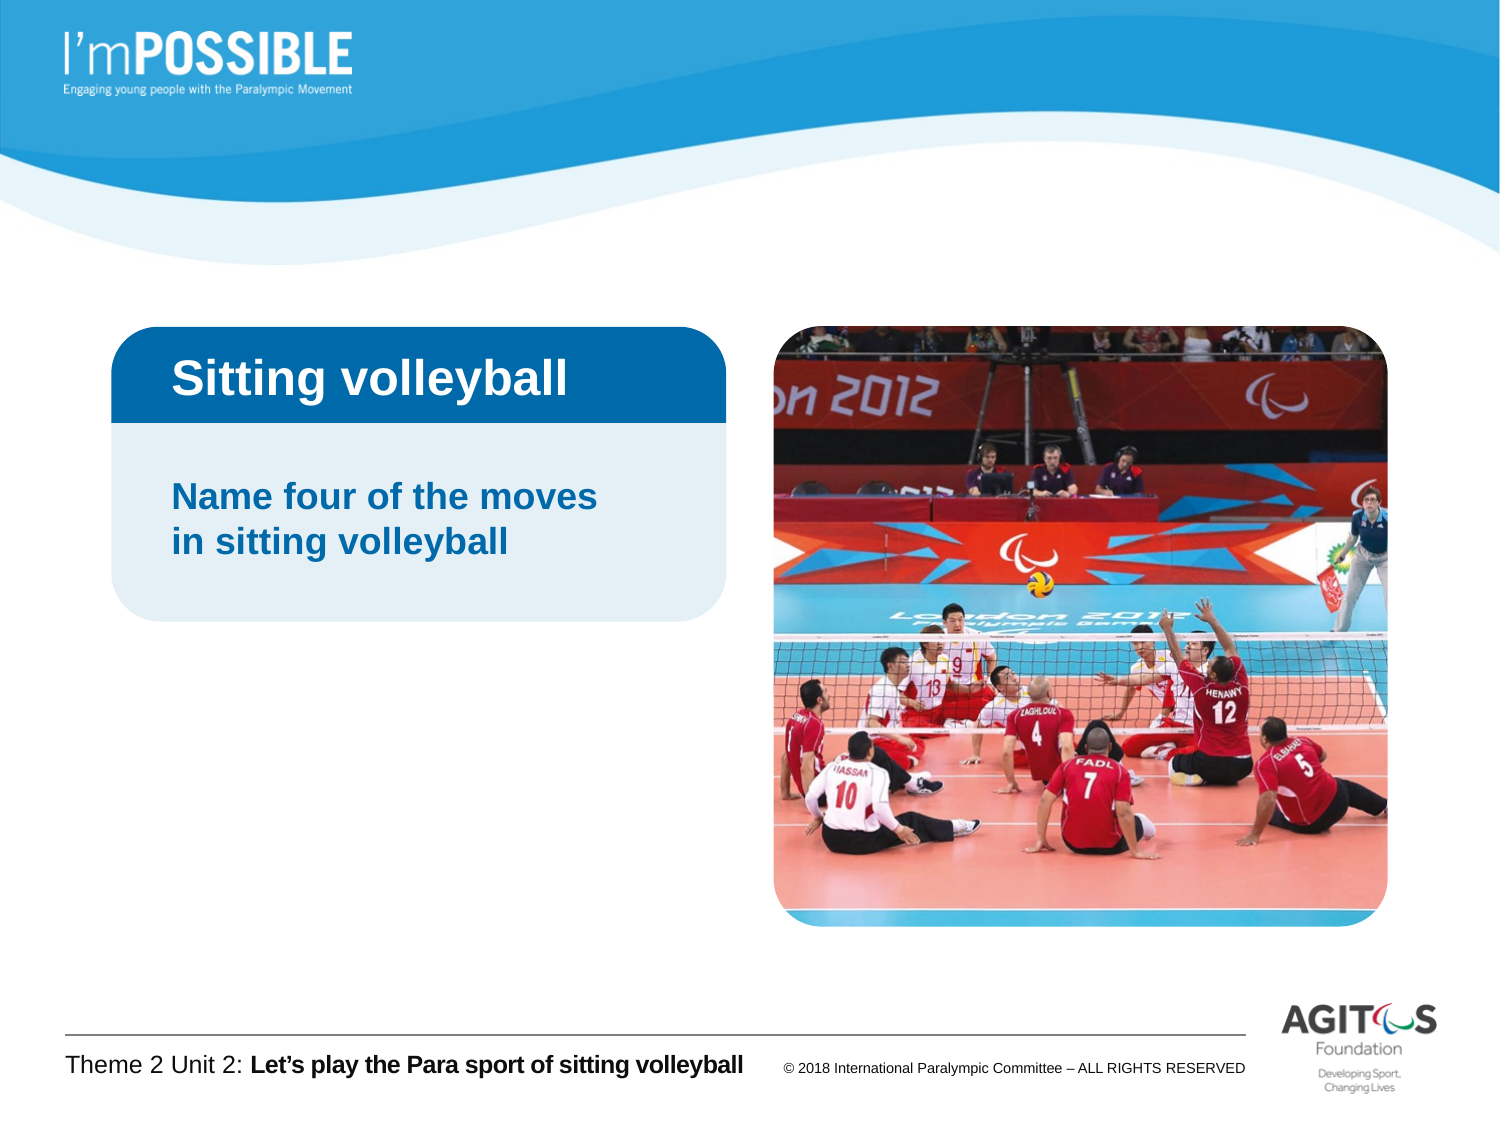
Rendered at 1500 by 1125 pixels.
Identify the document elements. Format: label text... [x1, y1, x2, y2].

text_box Sitting volleyball [171, 338, 609, 423]
text_box [109, 324, 729, 425]
text_box [109, 424, 729, 624]
picture [1281, 1003, 1437, 1094]
text_box Name four of the moves in sitting volleyball [171, 464, 632, 570]
picture [773, 325, 1388, 927]
picture [0, 0, 1500, 273]
